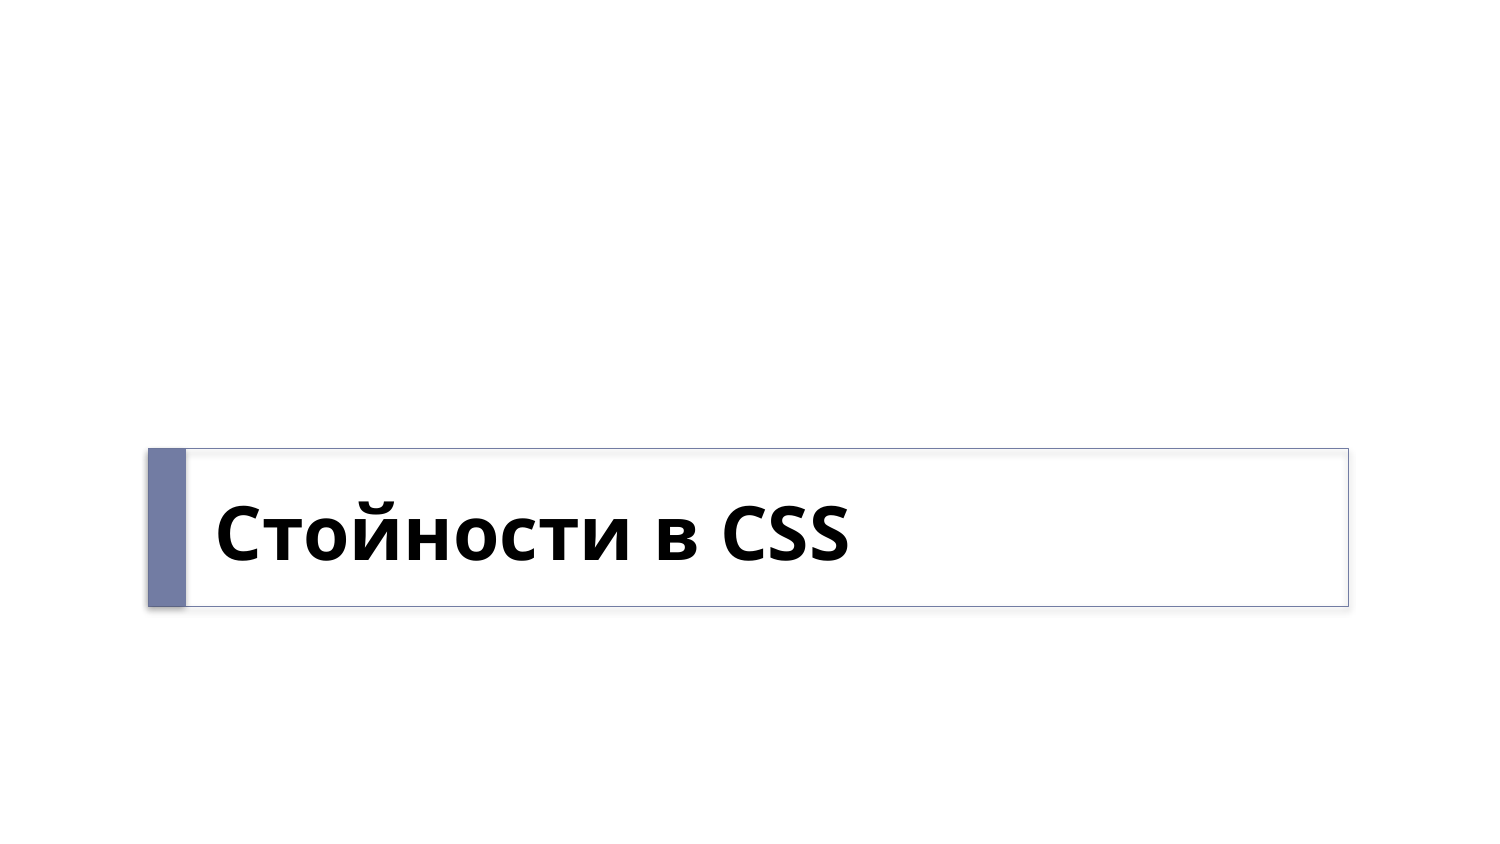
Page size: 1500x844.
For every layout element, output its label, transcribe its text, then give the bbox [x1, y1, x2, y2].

title Стойности в CSS [200, 478, 1325, 600]
